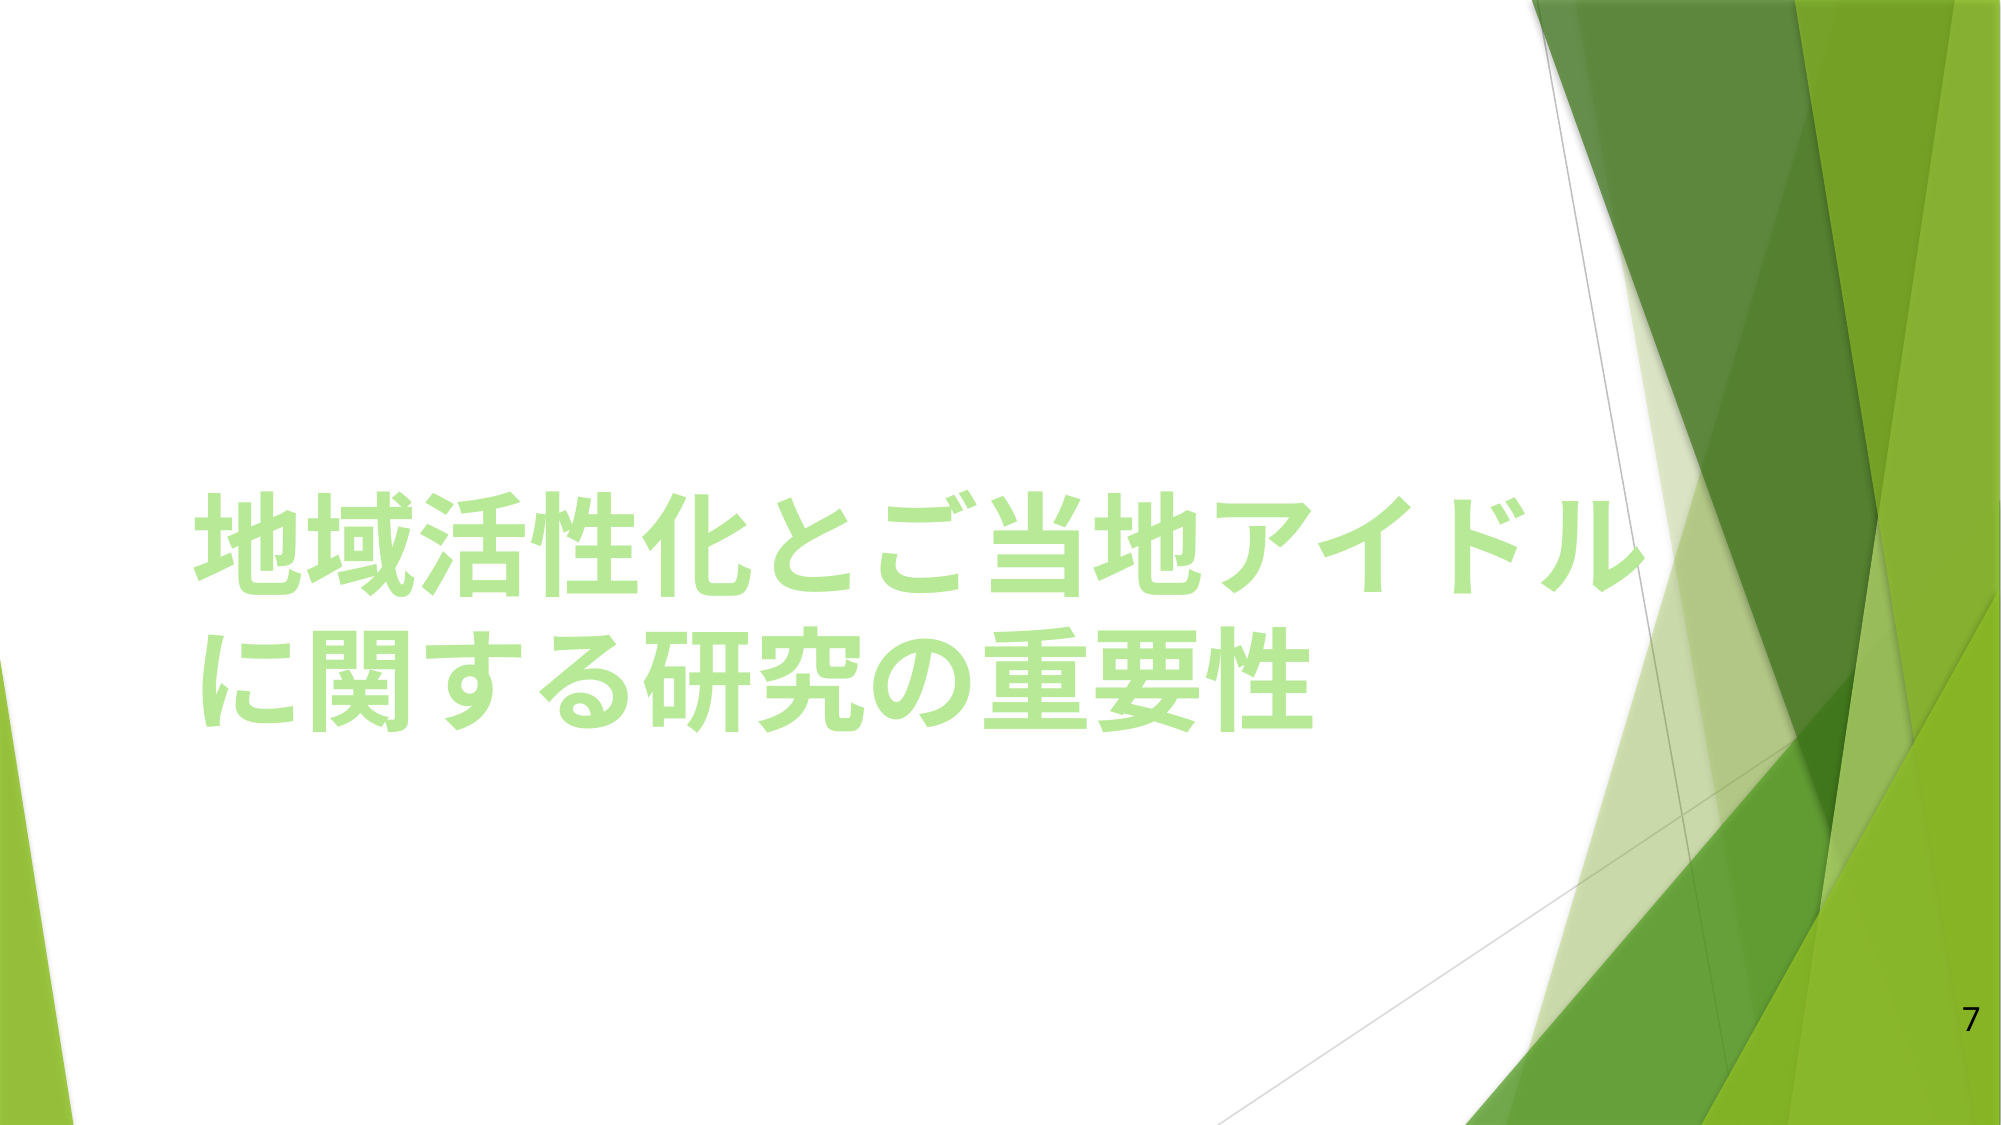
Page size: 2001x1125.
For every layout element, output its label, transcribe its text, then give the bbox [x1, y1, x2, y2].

text_box 地域活性化とご当地アイドルに関する研究の重要性 [176, 467, 1681, 753]
slide_number 7 [1883, 991, 1996, 1051]
